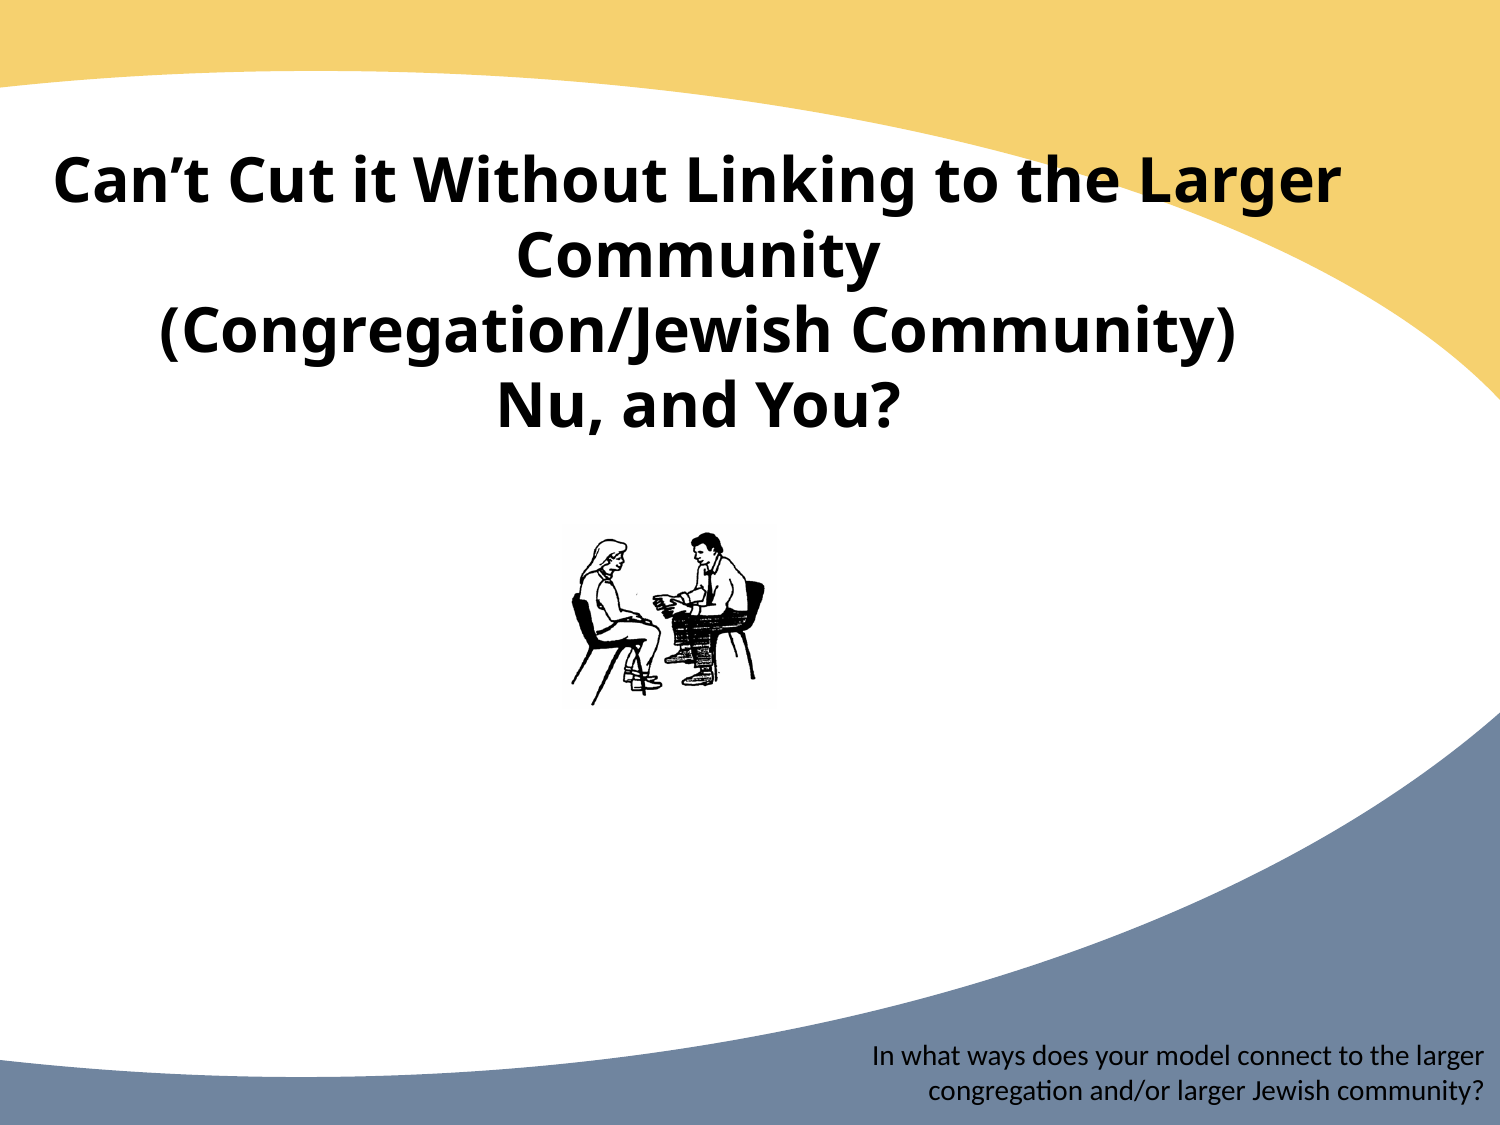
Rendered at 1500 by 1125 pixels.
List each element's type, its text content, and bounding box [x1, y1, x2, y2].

text_box [0, 0, 1500, 400]
text_box In what ways does your model connect to the larger congregation and/or larger Jewish community? [725, 1029, 1500, 1114]
text_box [792, 712, 1500, 1029]
text_box Can’t Cut it Without Linking to the Larger Community (Congregation/Jewish Community) Nu, and You? [24, 132, 1373, 448]
text_box [0, 1041, 1500, 1125]
picture [562, 524, 778, 710]
